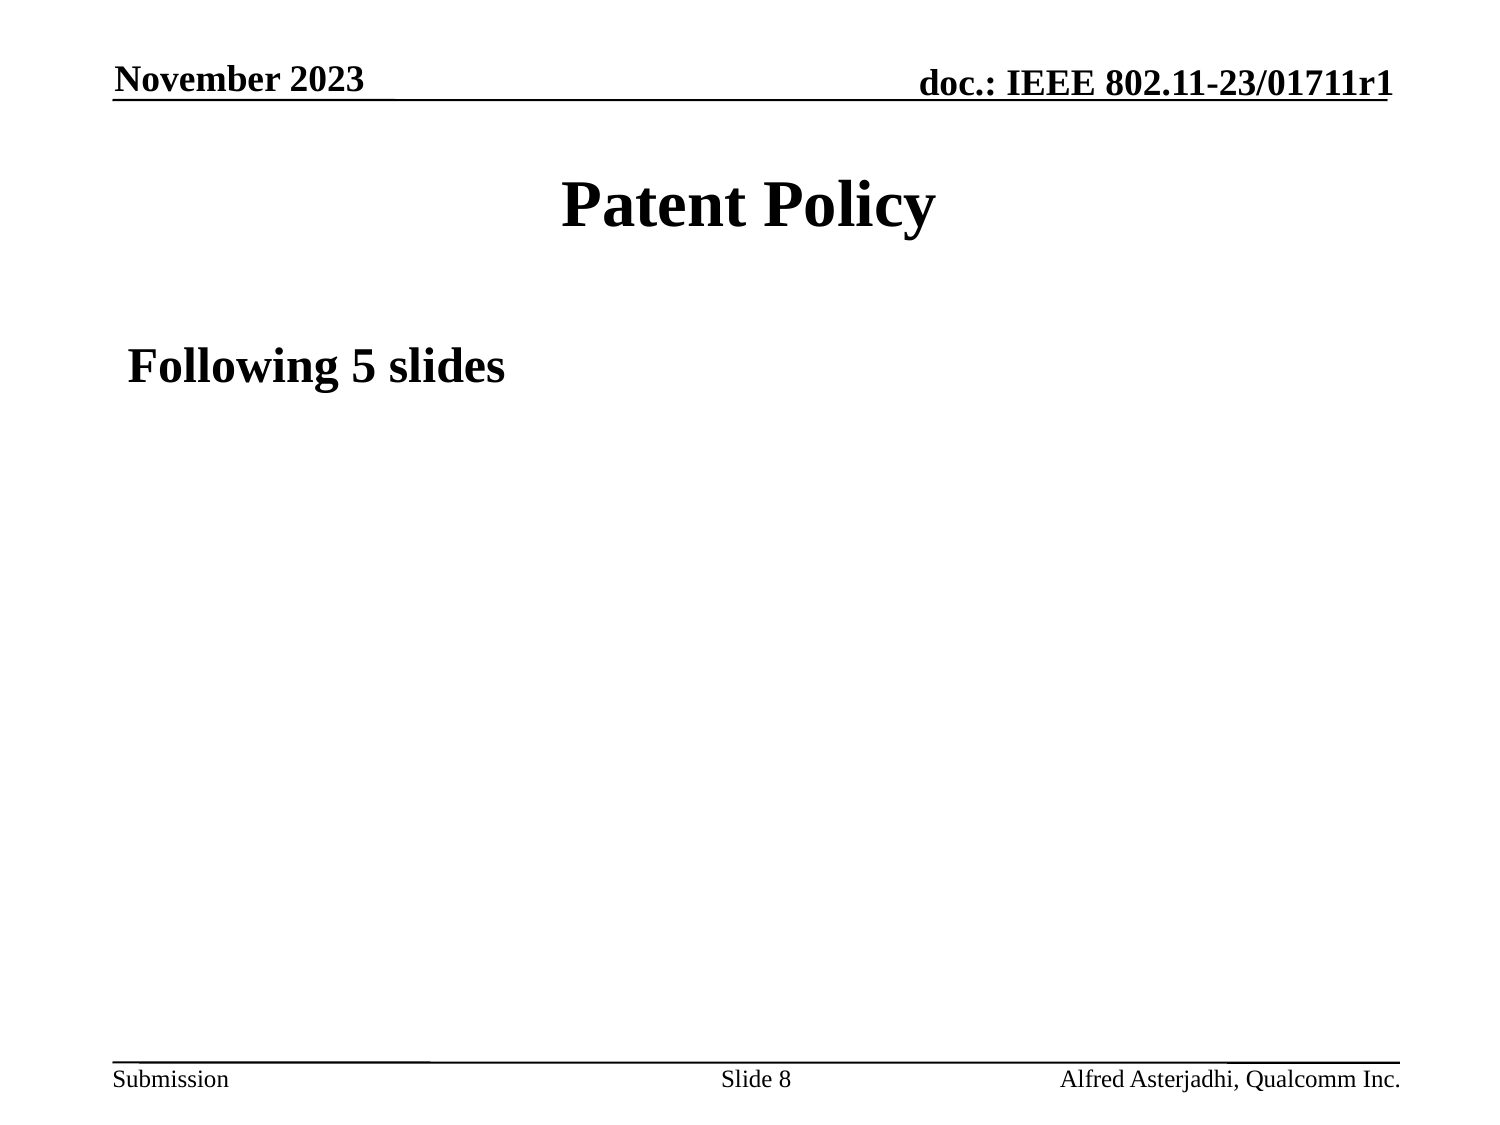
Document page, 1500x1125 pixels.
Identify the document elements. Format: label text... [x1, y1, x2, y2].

slide_number Slide 8 [712, 1061, 800, 1123]
list Following 5 slides [112, 324, 1388, 1000]
footer Alfred Asterjadhi, Qualcomm Inc. [878, 1061, 1402, 1093]
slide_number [114, 54, 493, 100]
title Patent Policy [112, 112, 1388, 288]
